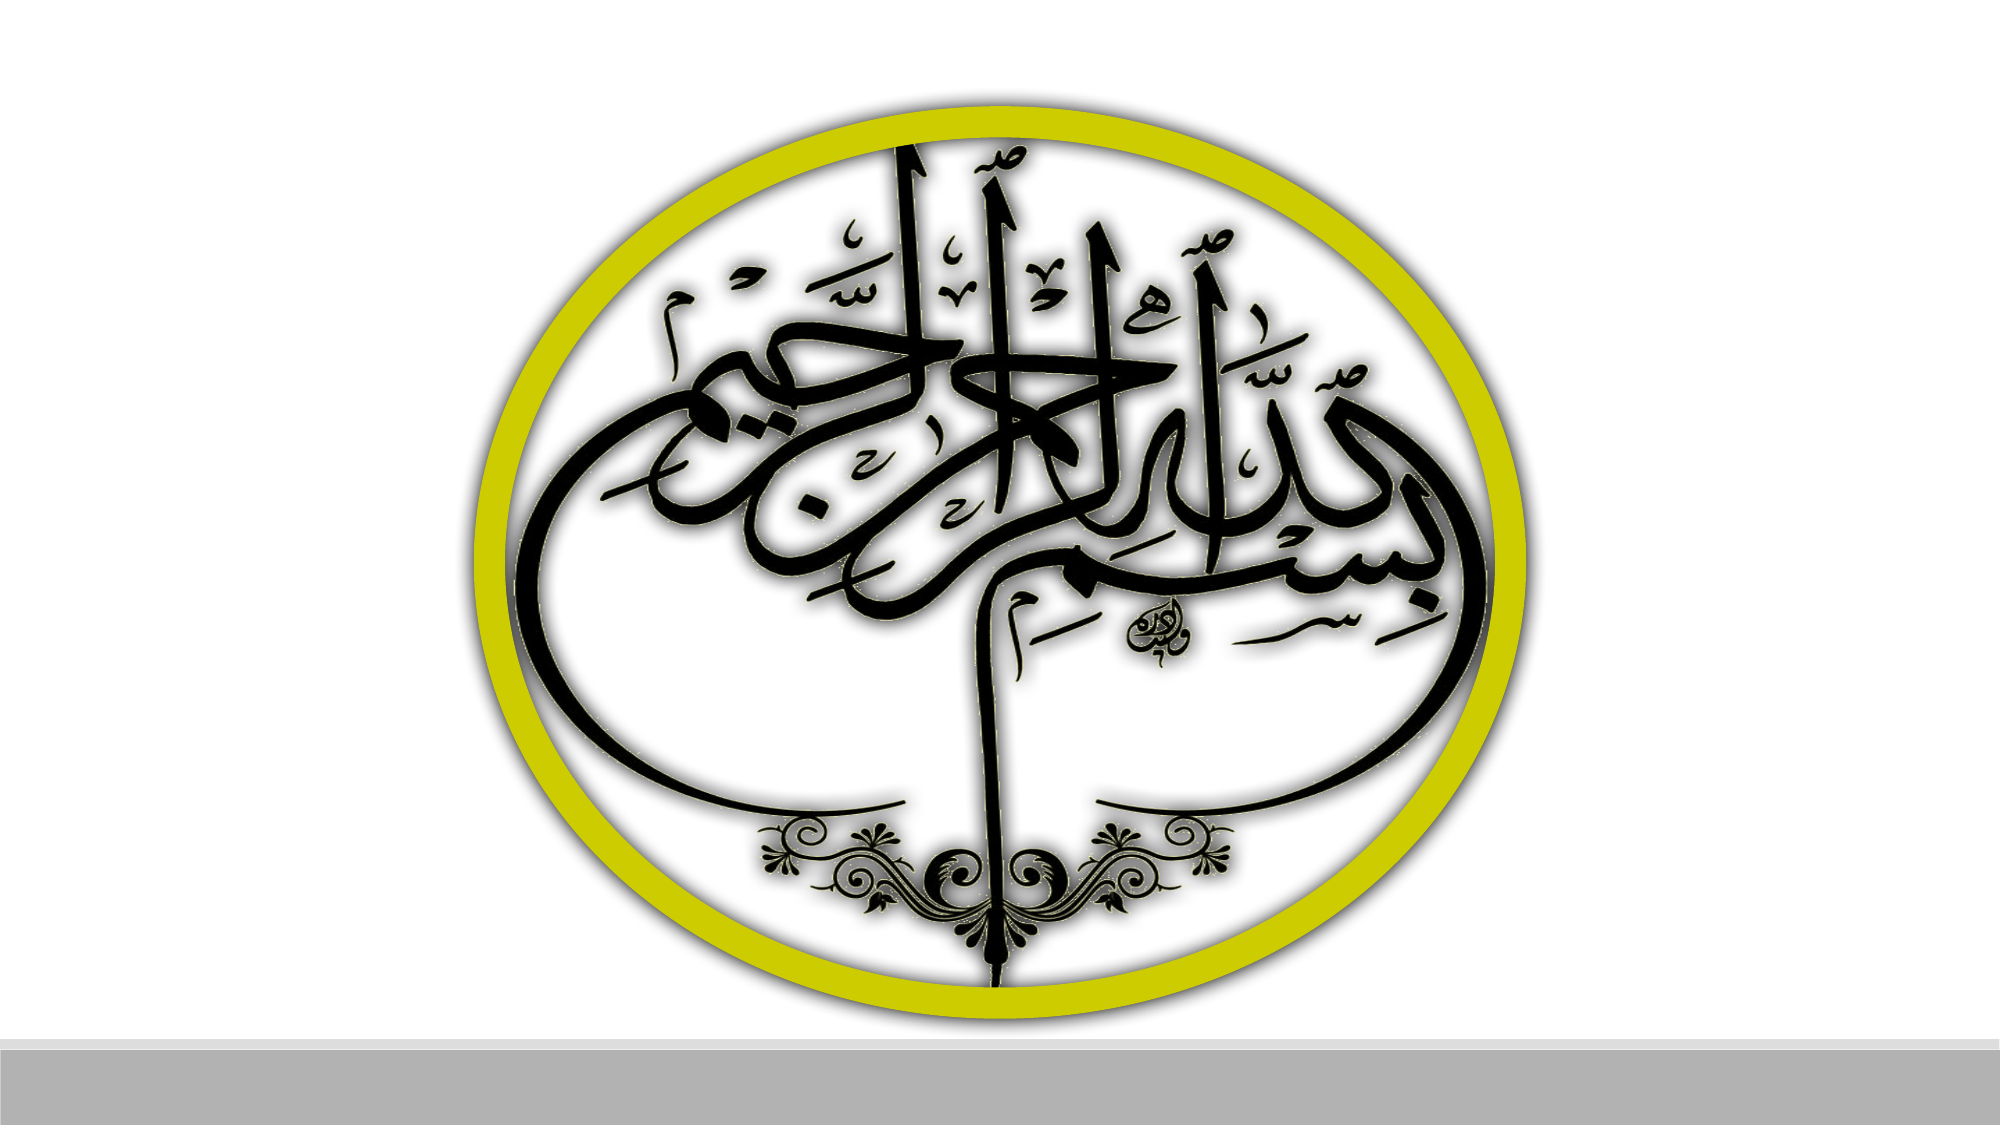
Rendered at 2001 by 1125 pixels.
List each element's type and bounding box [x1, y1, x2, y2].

picture [488, 121, 1512, 1004]
